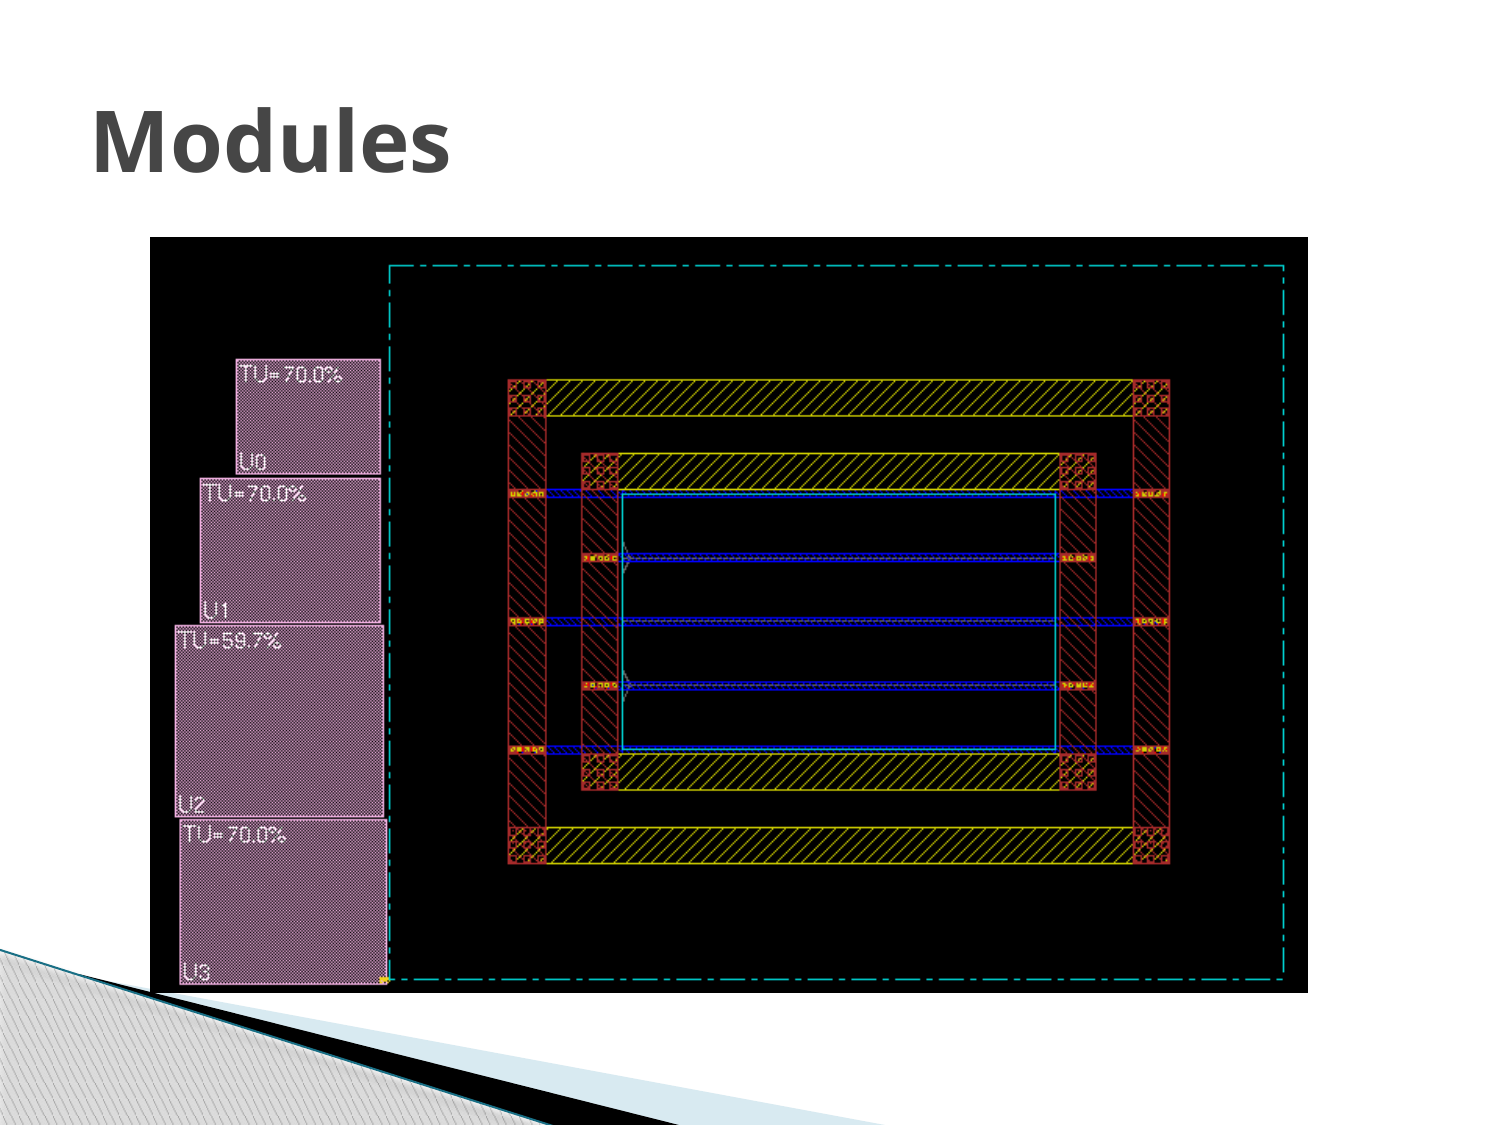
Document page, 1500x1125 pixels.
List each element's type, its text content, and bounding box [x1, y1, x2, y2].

title Modules [75, 45, 1425, 233]
picture [149, 237, 1308, 993]
